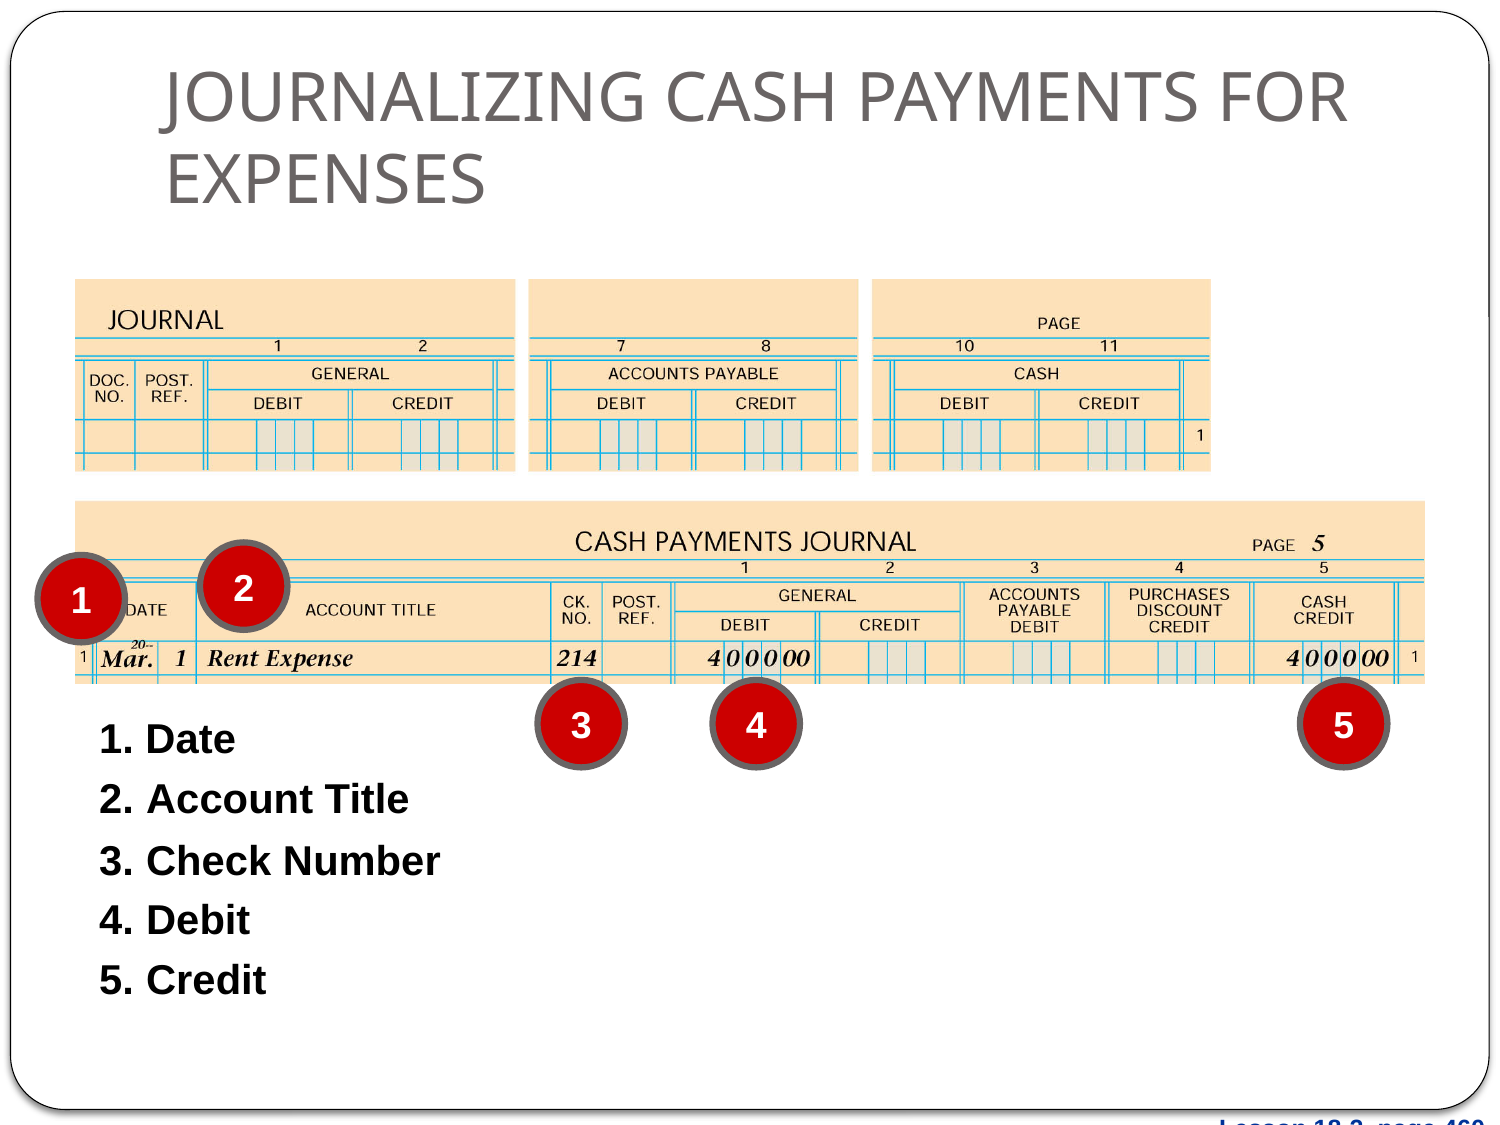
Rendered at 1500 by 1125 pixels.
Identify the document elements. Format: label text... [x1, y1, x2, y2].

picture [74, 362, 202, 418]
text_box 3 [537, 692, 625, 768]
text_box Lesson 18-2, page 460 [1204, 1105, 1500, 1125]
text_box 1 [37, 556, 68, 641]
title JOURNALIZING CASH PAYMENTS FOR EXPENSES [150, 45, 1425, 233]
text_box 1. Date [84, 704, 288, 764]
text_box 3. Check Number [84, 826, 700, 885]
text_box 4. Debit [84, 885, 738, 951]
text_box 5 [1299, 692, 1388, 768]
text_box 2. Account Title [84, 764, 438, 830]
text_box 5. Credit [84, 945, 500, 1010]
text_box 4 [712, 692, 800, 768]
picture [74, 279, 1426, 684]
